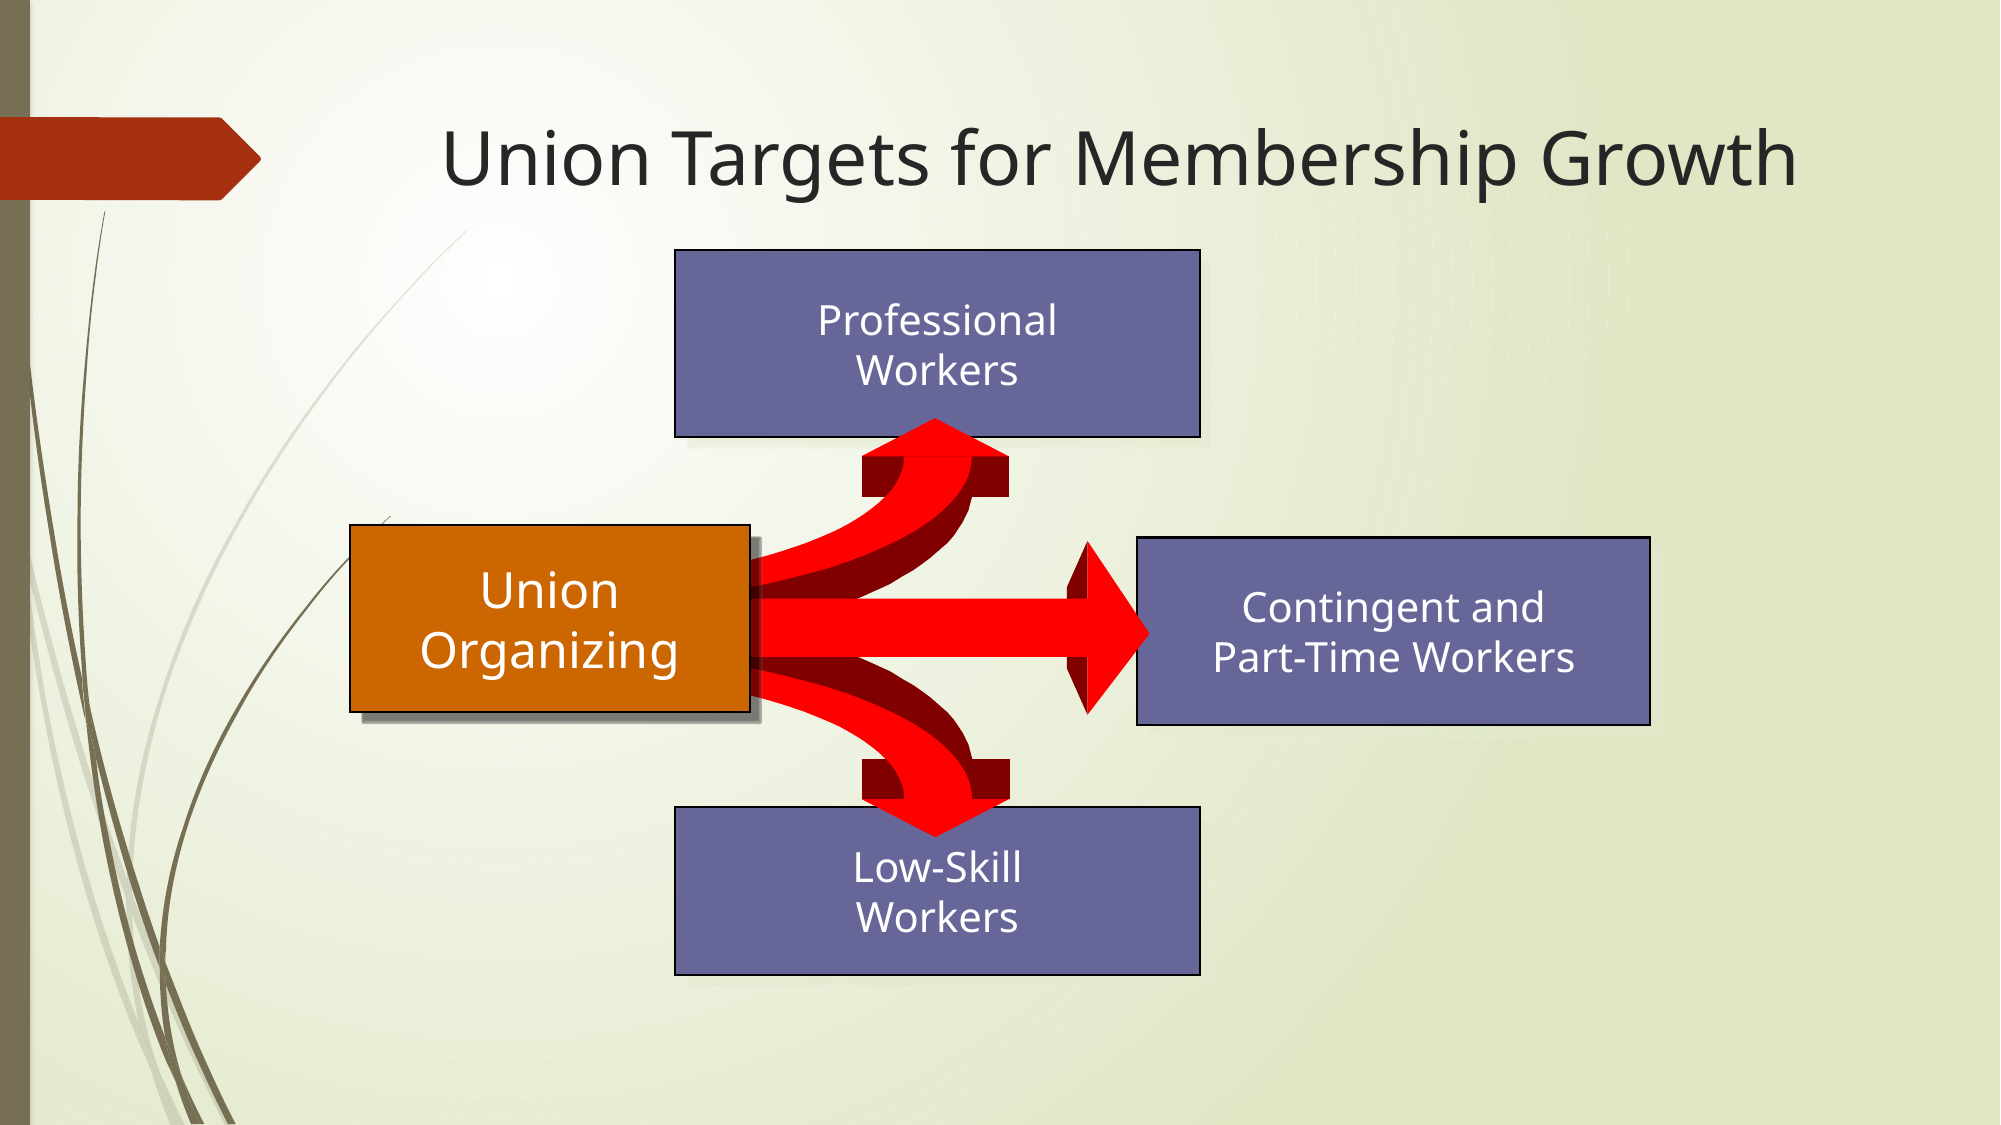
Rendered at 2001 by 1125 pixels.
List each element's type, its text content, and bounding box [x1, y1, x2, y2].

title Union Targets for Membership Growth [425, 102, 1888, 313]
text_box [537, 418, 1151, 838]
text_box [674, 249, 1651, 976]
text_box Union Organizing [350, 525, 532, 713]
